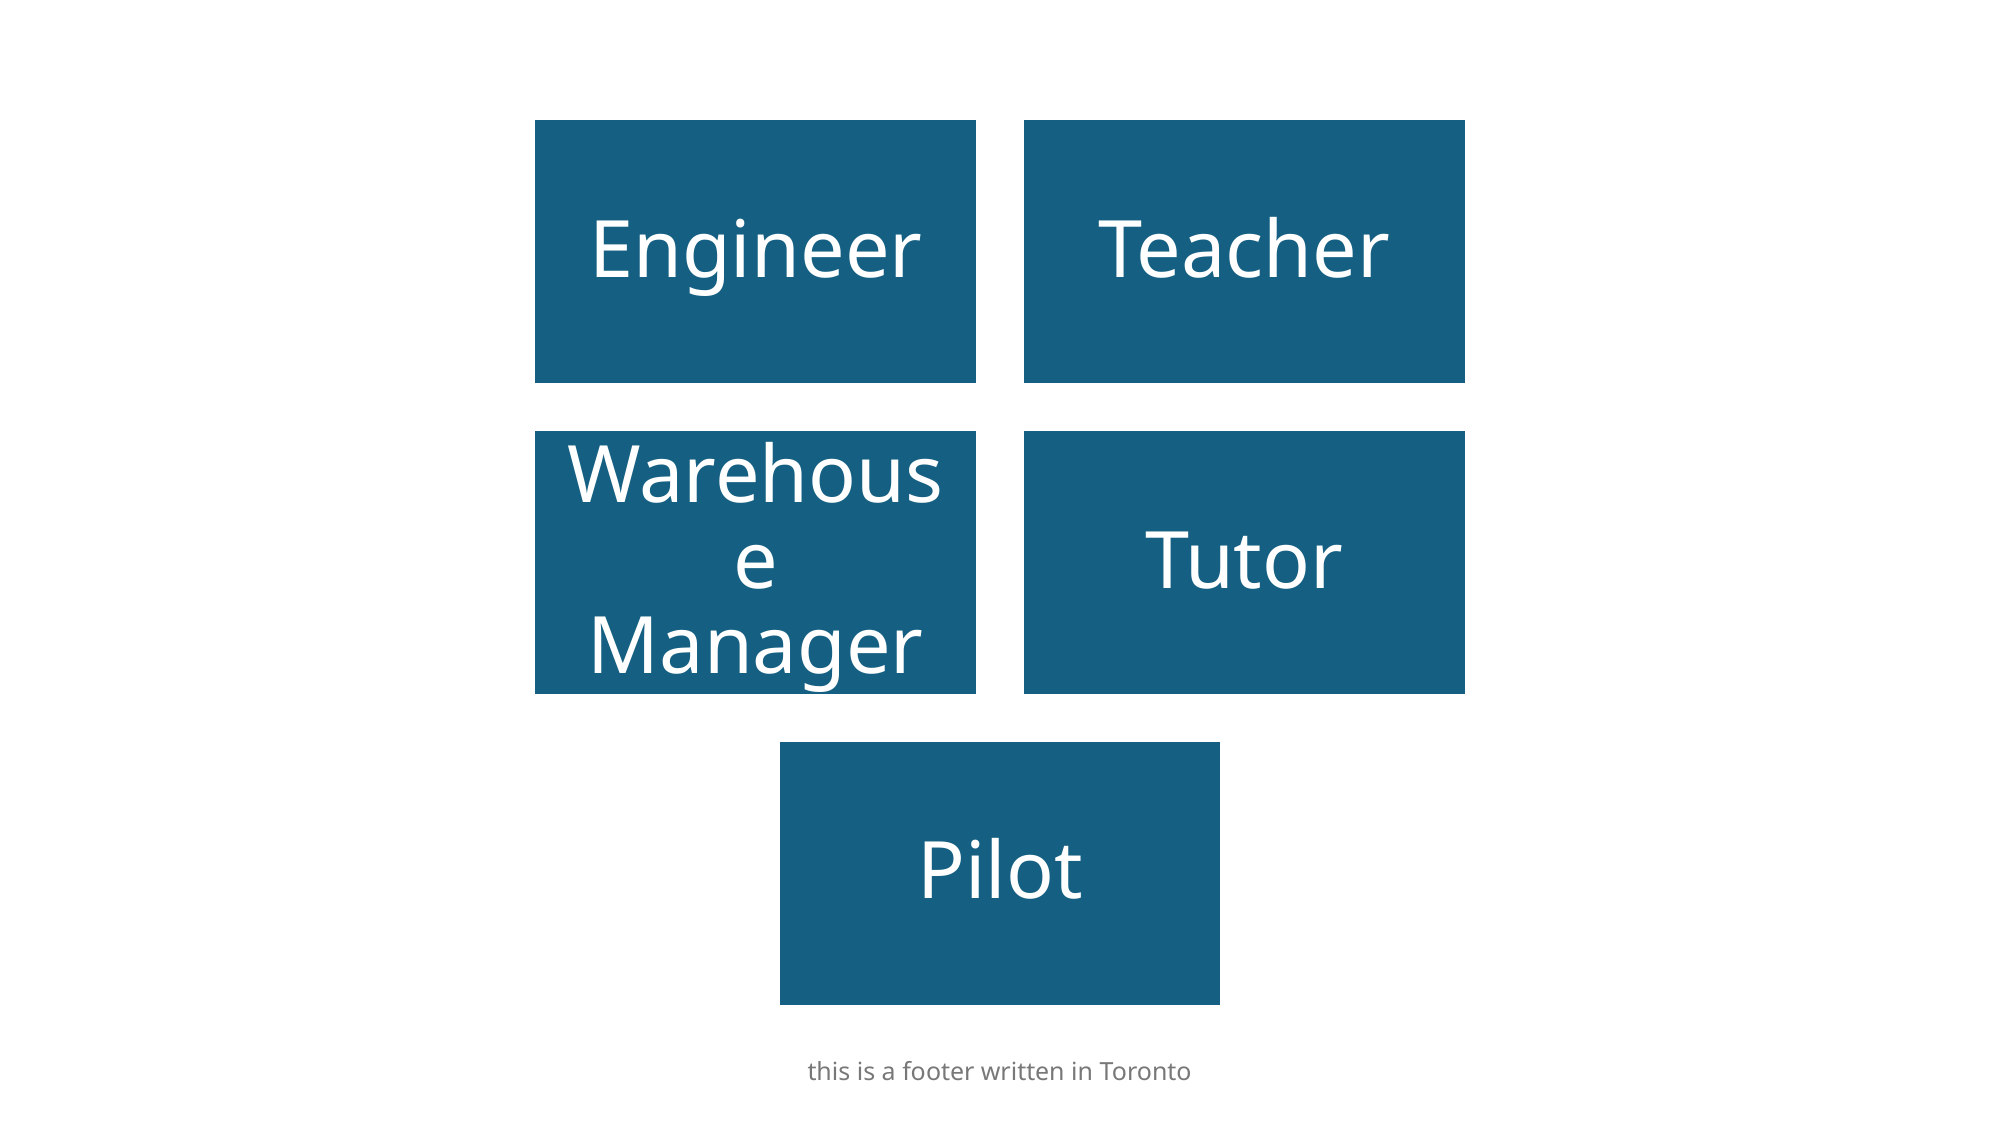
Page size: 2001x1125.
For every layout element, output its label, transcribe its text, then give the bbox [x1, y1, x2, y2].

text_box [332, 117, 1668, 1008]
footer this is a footer written in Toronto [662, 1042, 1338, 1103]
